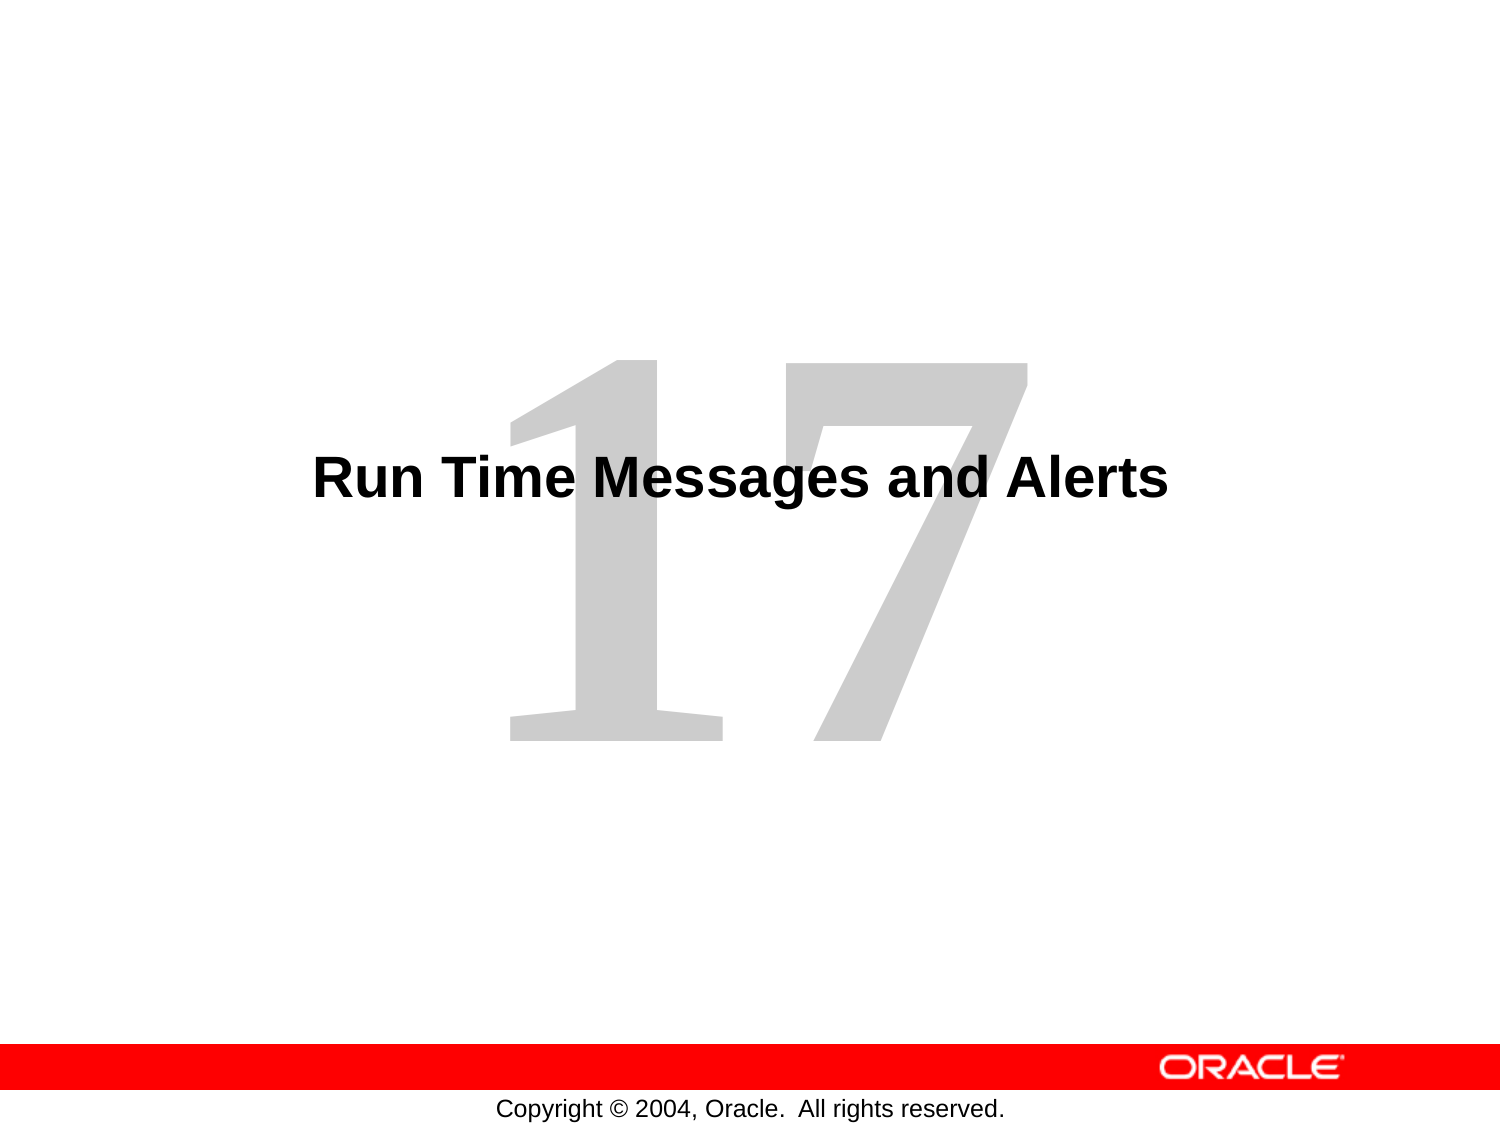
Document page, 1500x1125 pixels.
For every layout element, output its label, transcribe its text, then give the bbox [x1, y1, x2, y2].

title Run Time Messages and Alerts [149, 437, 1351, 632]
